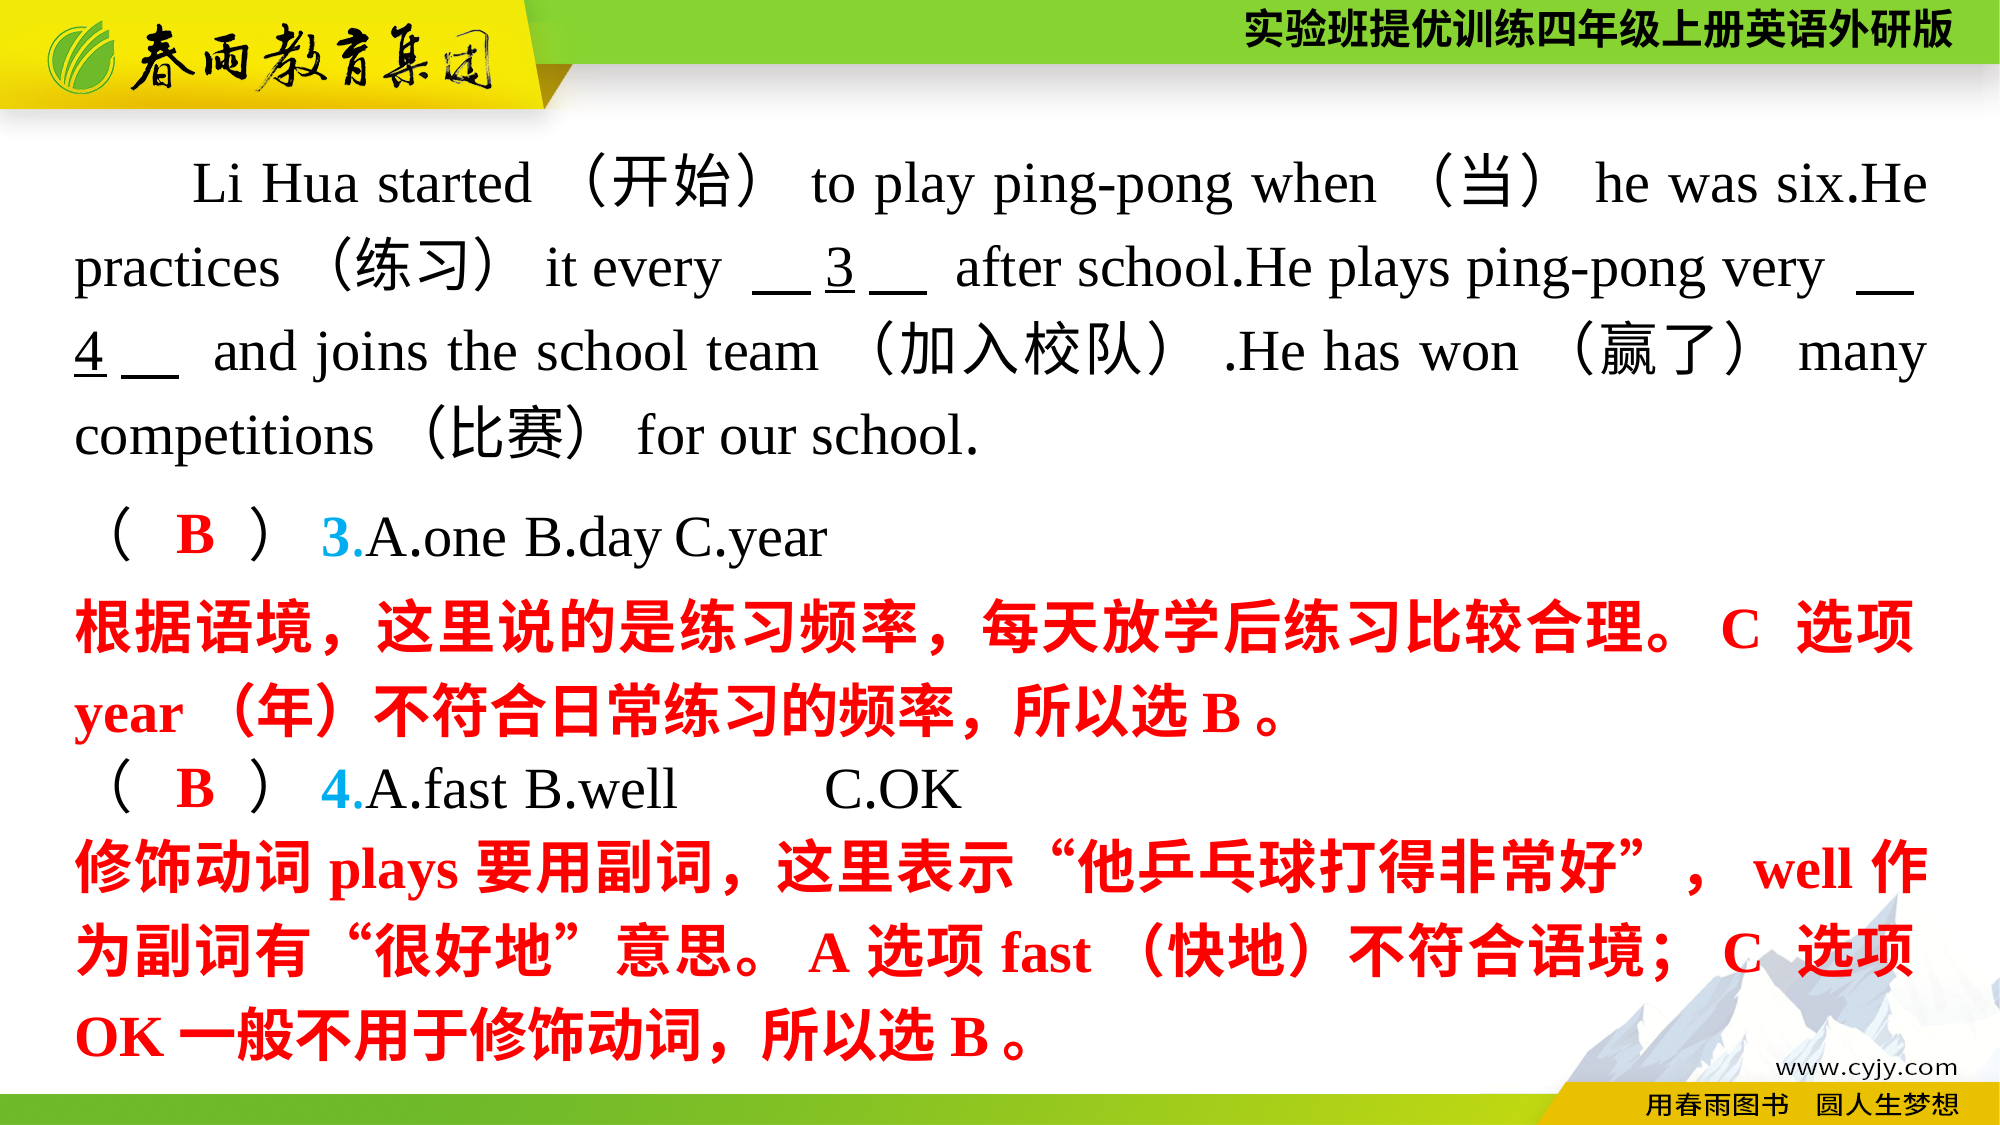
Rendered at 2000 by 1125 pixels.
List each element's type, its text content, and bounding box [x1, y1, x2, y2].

text_box （ ）3.A.one B.day C.year （ ）4.A.fast B.well C.OK [231, 753, 1944, 808]
text_box （ ）3.A.one B.day C.year （ ）4.A.fast B.well C.OK [59, 753, 161, 808]
text_box （ ）3.A.one B.day C.year （ ）4.A.fast B.well C.OK [231, 476, 1944, 569]
text_box 根据语境，这里说的是练习频率，每天放学后练习比较合理。C 选项year（年）不符合日常练习的频率，所以选B。 [59, 569, 1944, 753]
list Li Hua started（开始）to play ping-pong when（当）he was six.He practices（练习）it every 3 after school.He plays ping-pong very 4 and joins the school team（加入校队）.He has won（赢了）many competitions（比赛）for our school. [59, 122, 1944, 476]
text_box B [161, 753, 231, 808]
text_box 修饰动词plays要用副词，这里表示“他乒乓球打得非常好”，well作为副词有“很好地”意思。A选项fast（快地）不符合语境；C 选项OK一般不用于修饰动词，所以选B。 [59, 808, 1944, 1076]
picture [0, 0, 2000, 1125]
text_box B [161, 474, 231, 569]
text_box （ ）3.A.one B.day C.year （ ）4.A.fast B.well C.OK [59, 476, 161, 569]
